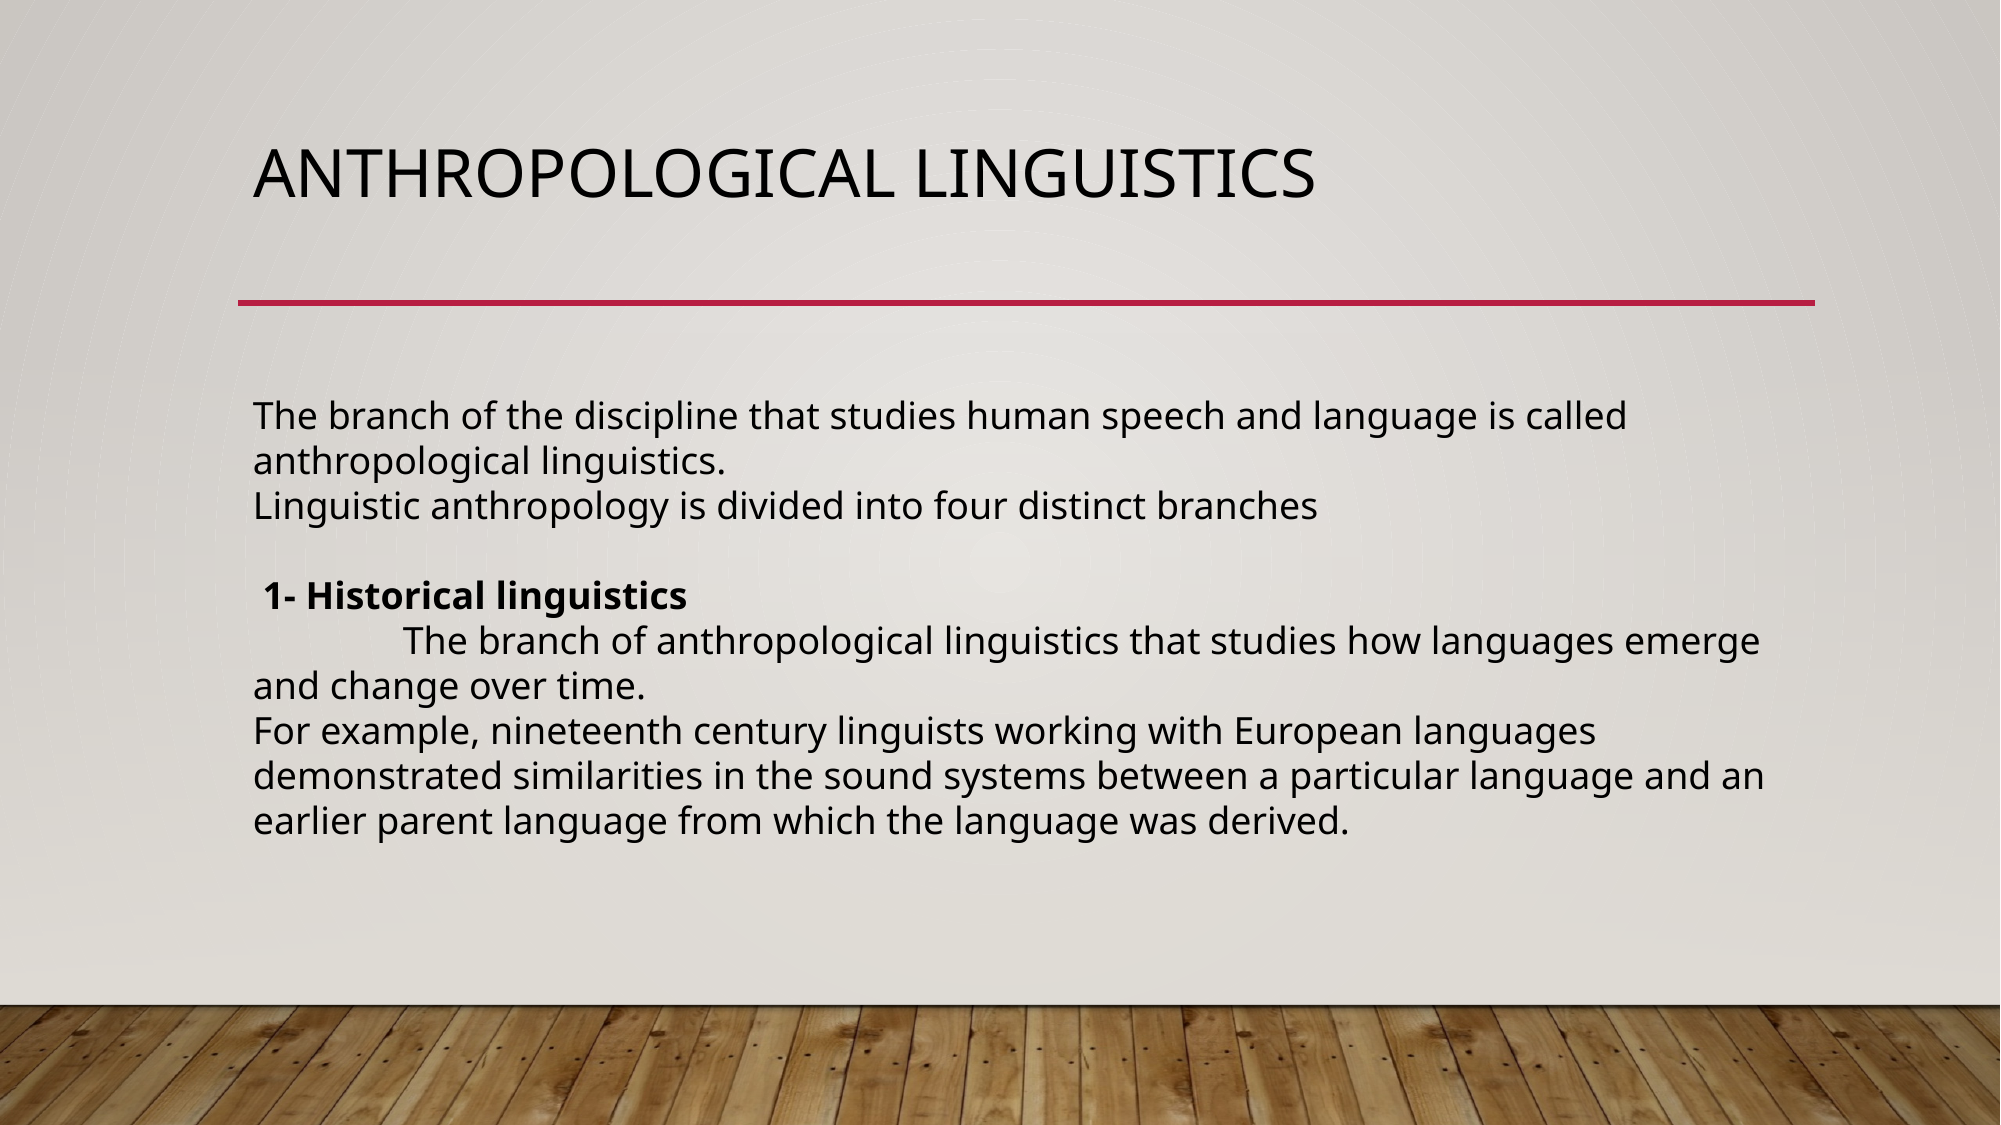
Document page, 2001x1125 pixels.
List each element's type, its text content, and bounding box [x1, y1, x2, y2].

title Anthropological Linguistics [238, 131, 1814, 305]
picture [0, 1005, 2000, 1125]
text_box The branch of the discipline that studies human speech and language is called anthropological linguistics. Linguistic anthropology is divided into four distinct branches 1- Historical linguistics The branch of anthropological linguistics that studies how languages emerge and change over time. For example, nineteenth century linguists working with European languages demonstrated similarities in the sound systems between a particular language and an earlier parent language from which the language was derived. [238, 384, 1814, 850]
